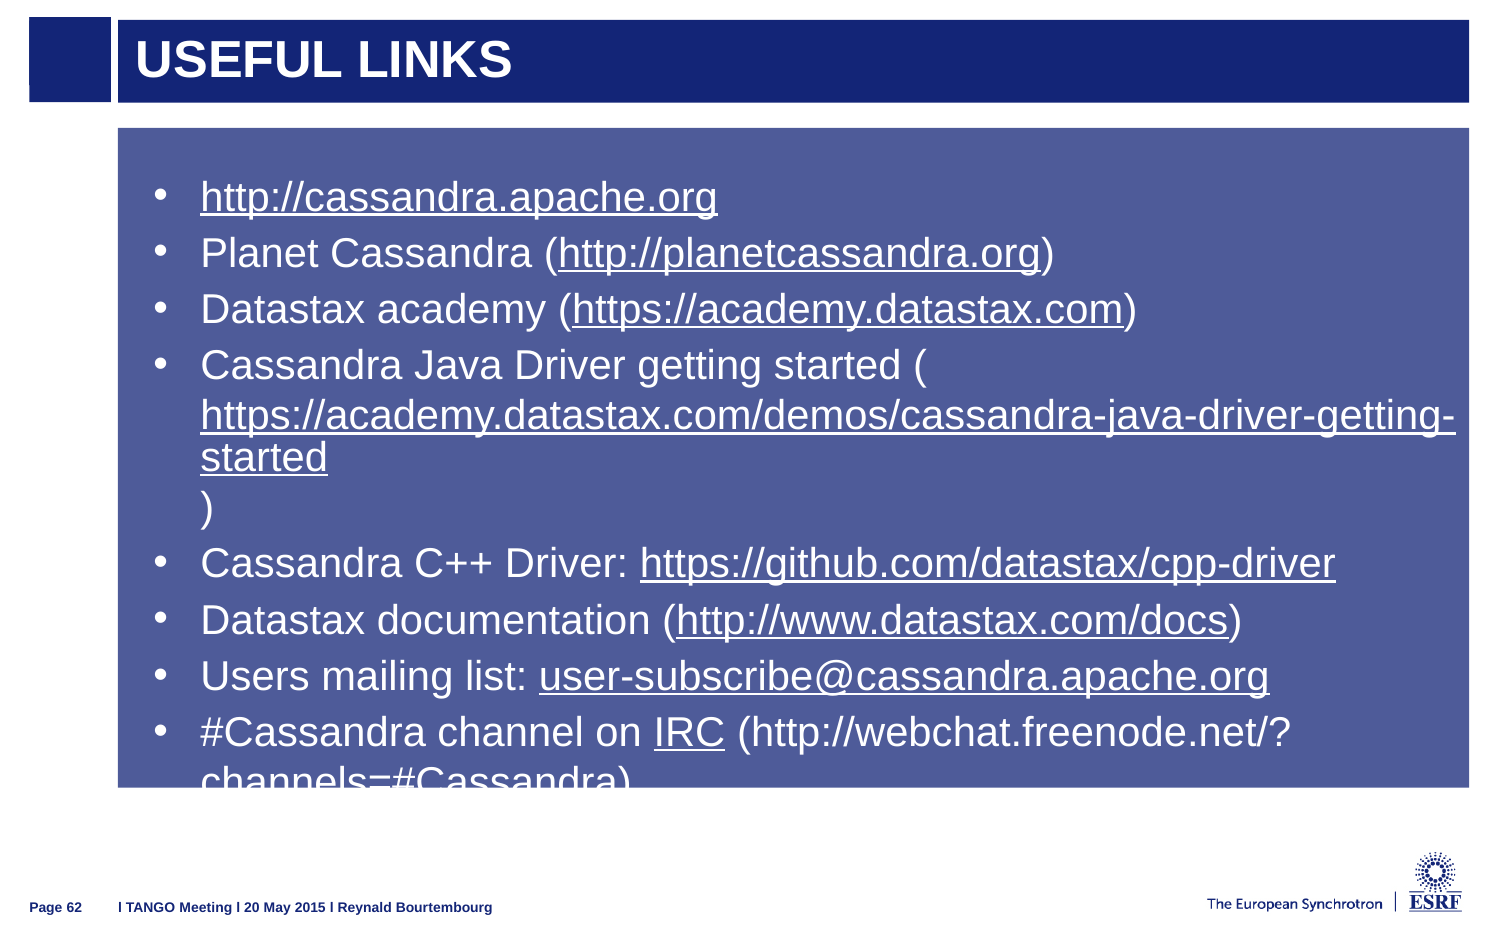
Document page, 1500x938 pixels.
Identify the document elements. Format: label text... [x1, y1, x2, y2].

picture [1175, 831, 1500, 938]
title Useful links [118, 19, 1470, 103]
text_box http://cassandra.apache.org Planet Cassandra (http://planetcassandra.org) Datastax academy (https://academy.datastax.com) Cassandra Java Driver getting started (https://academy.datastax.com/demos/cassandra-java-driver-getting-started) Cassandra C++ Driver: https://github.com/datastax/cpp-driver Datastax documentation (http://www.datastax.com/docs) Users mailing list: user-subscribe@cassandra.apache.org #Cassandra channel on IRC (http://webchat.freenode.net/?channels=#Cassandra) [117, 127, 1470, 788]
slide_number Page 62 [29, 886, 98, 916]
footer l TANGO Meeting l 20 May 2015 l Reynald Bourtembourg [118, 886, 1122, 916]
